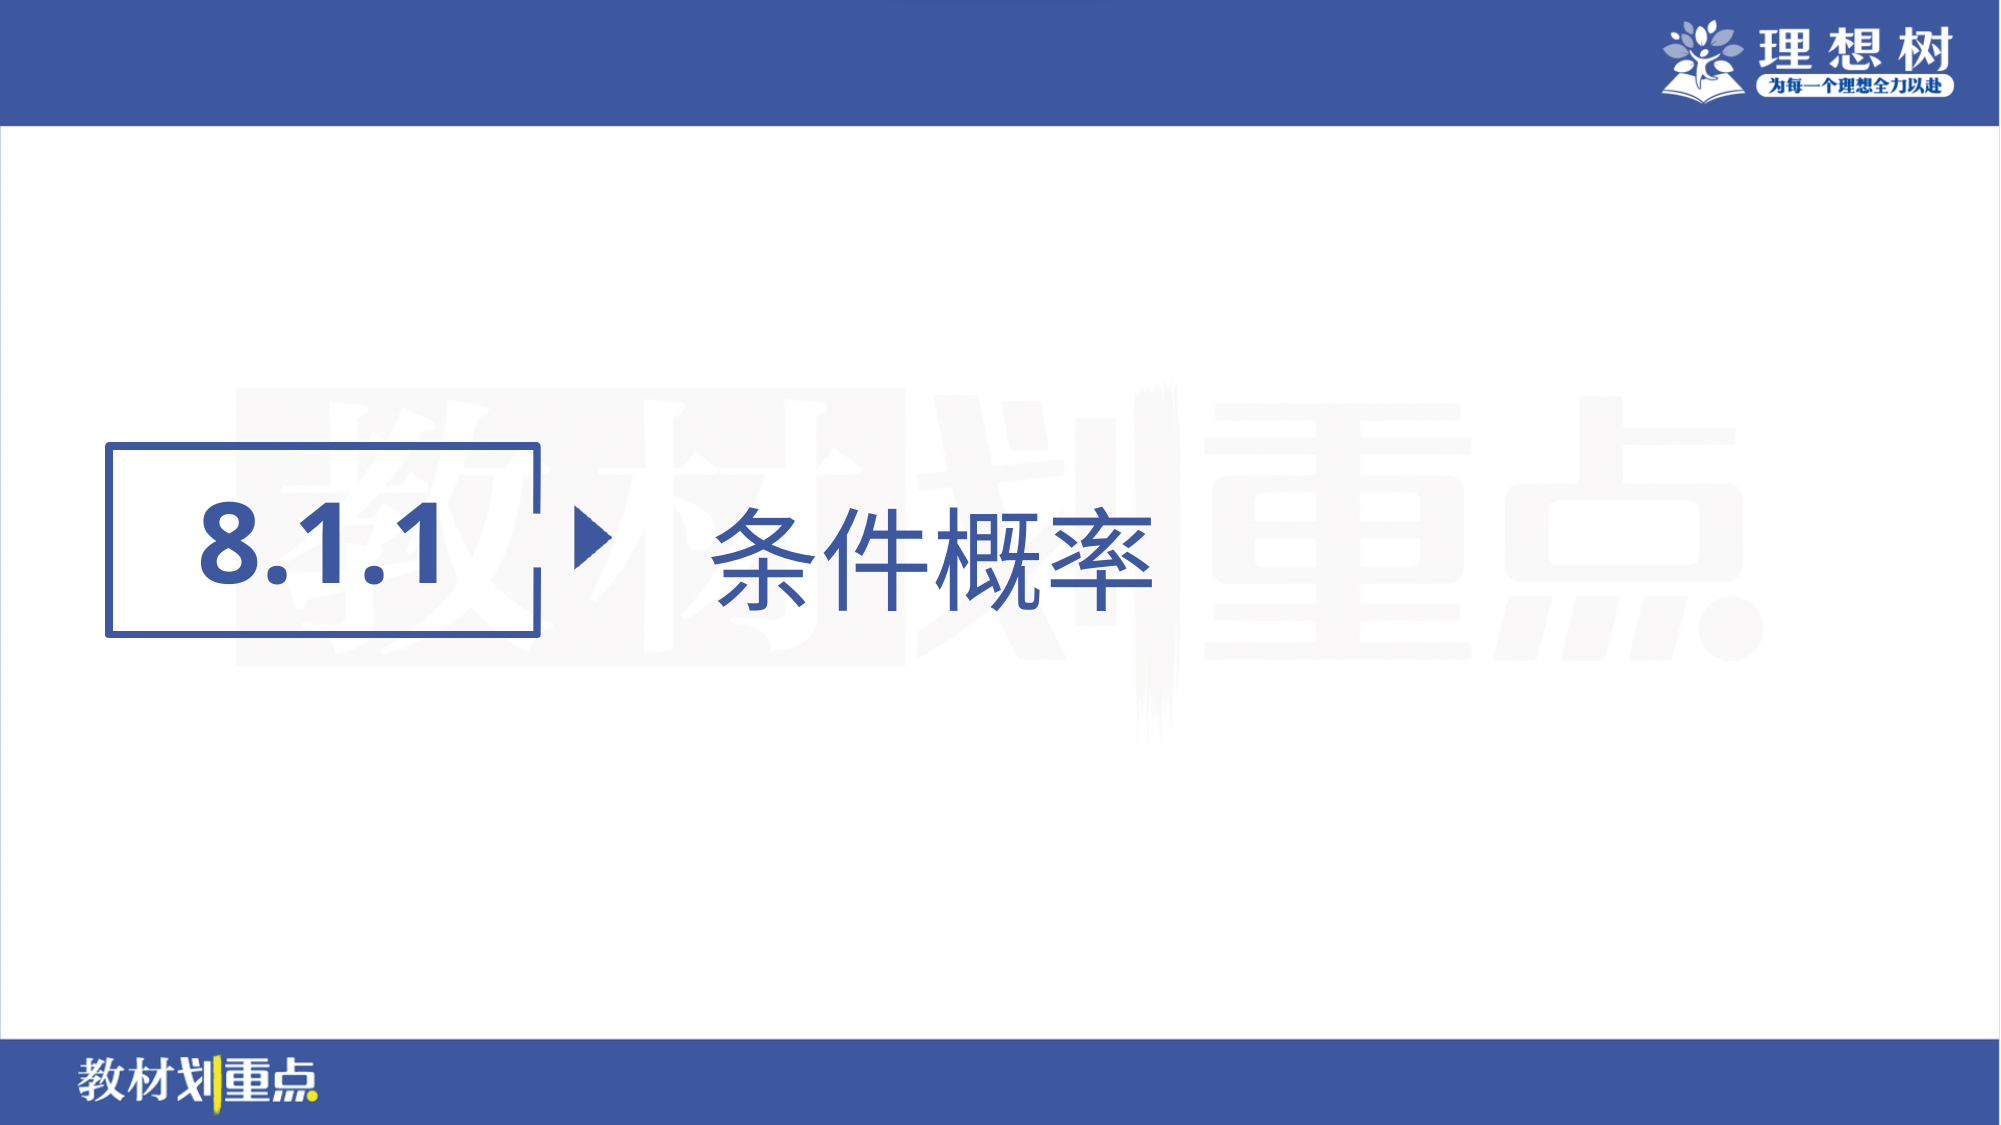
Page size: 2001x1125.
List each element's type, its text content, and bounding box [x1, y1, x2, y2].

text_box 条件概率 [708, 424, 1967, 635]
picture [0, 0, 2000, 1125]
